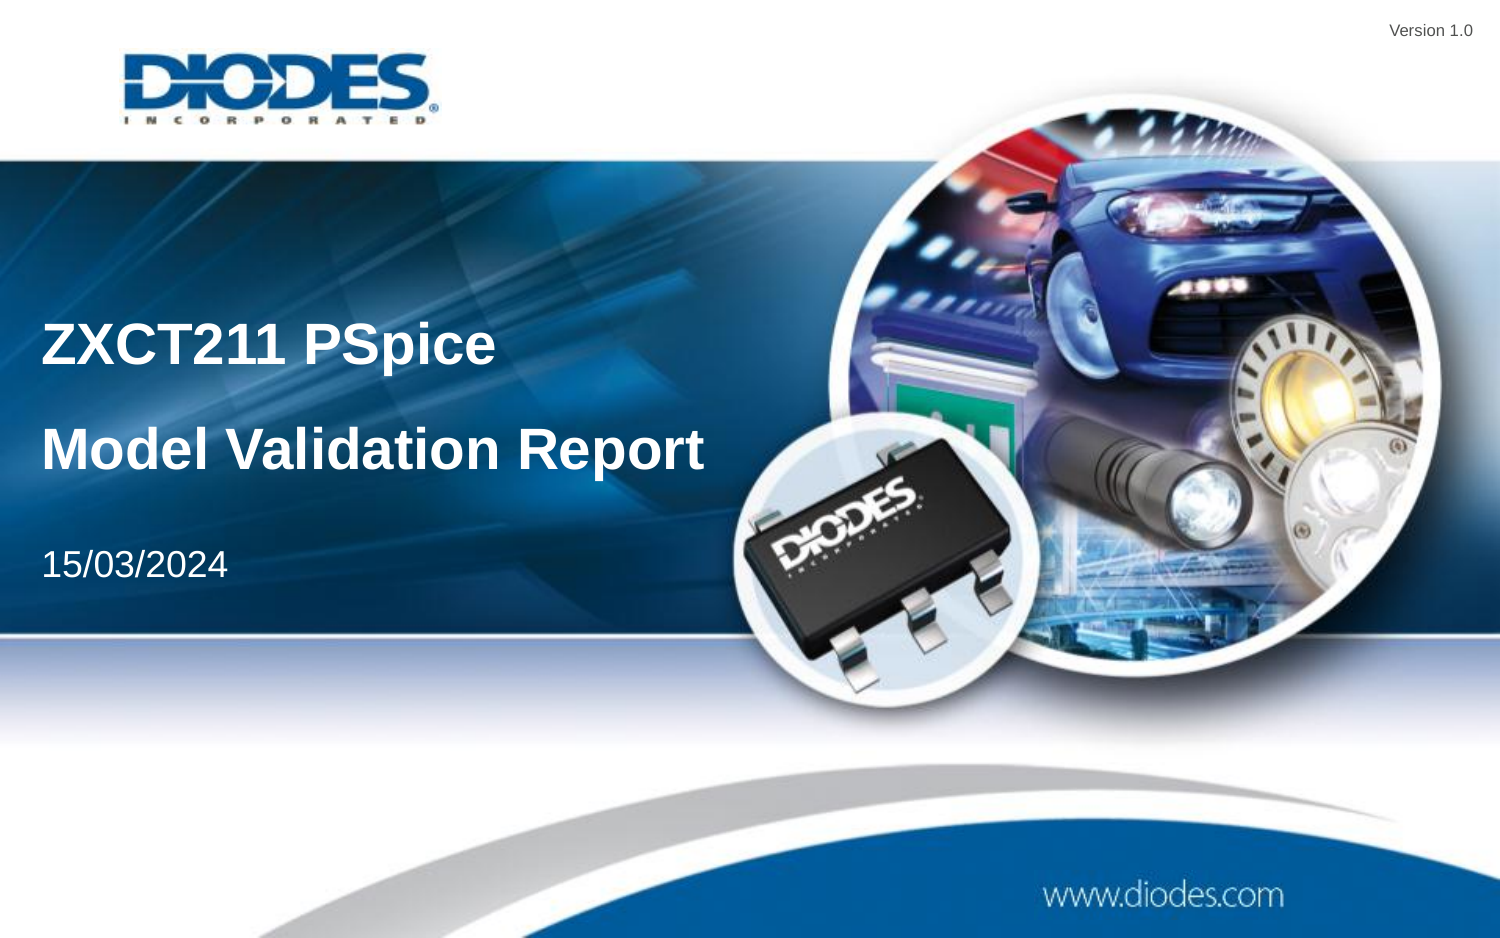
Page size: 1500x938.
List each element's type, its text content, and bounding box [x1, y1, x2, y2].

text_box Version 1.0 [1336, 13, 1487, 47]
text_box 15/03/2024 [41, 543, 367, 582]
text_box ZXCT211 PSpice Model Validation Report [41, 271, 809, 478]
picture [0, 0, 1500, 938]
